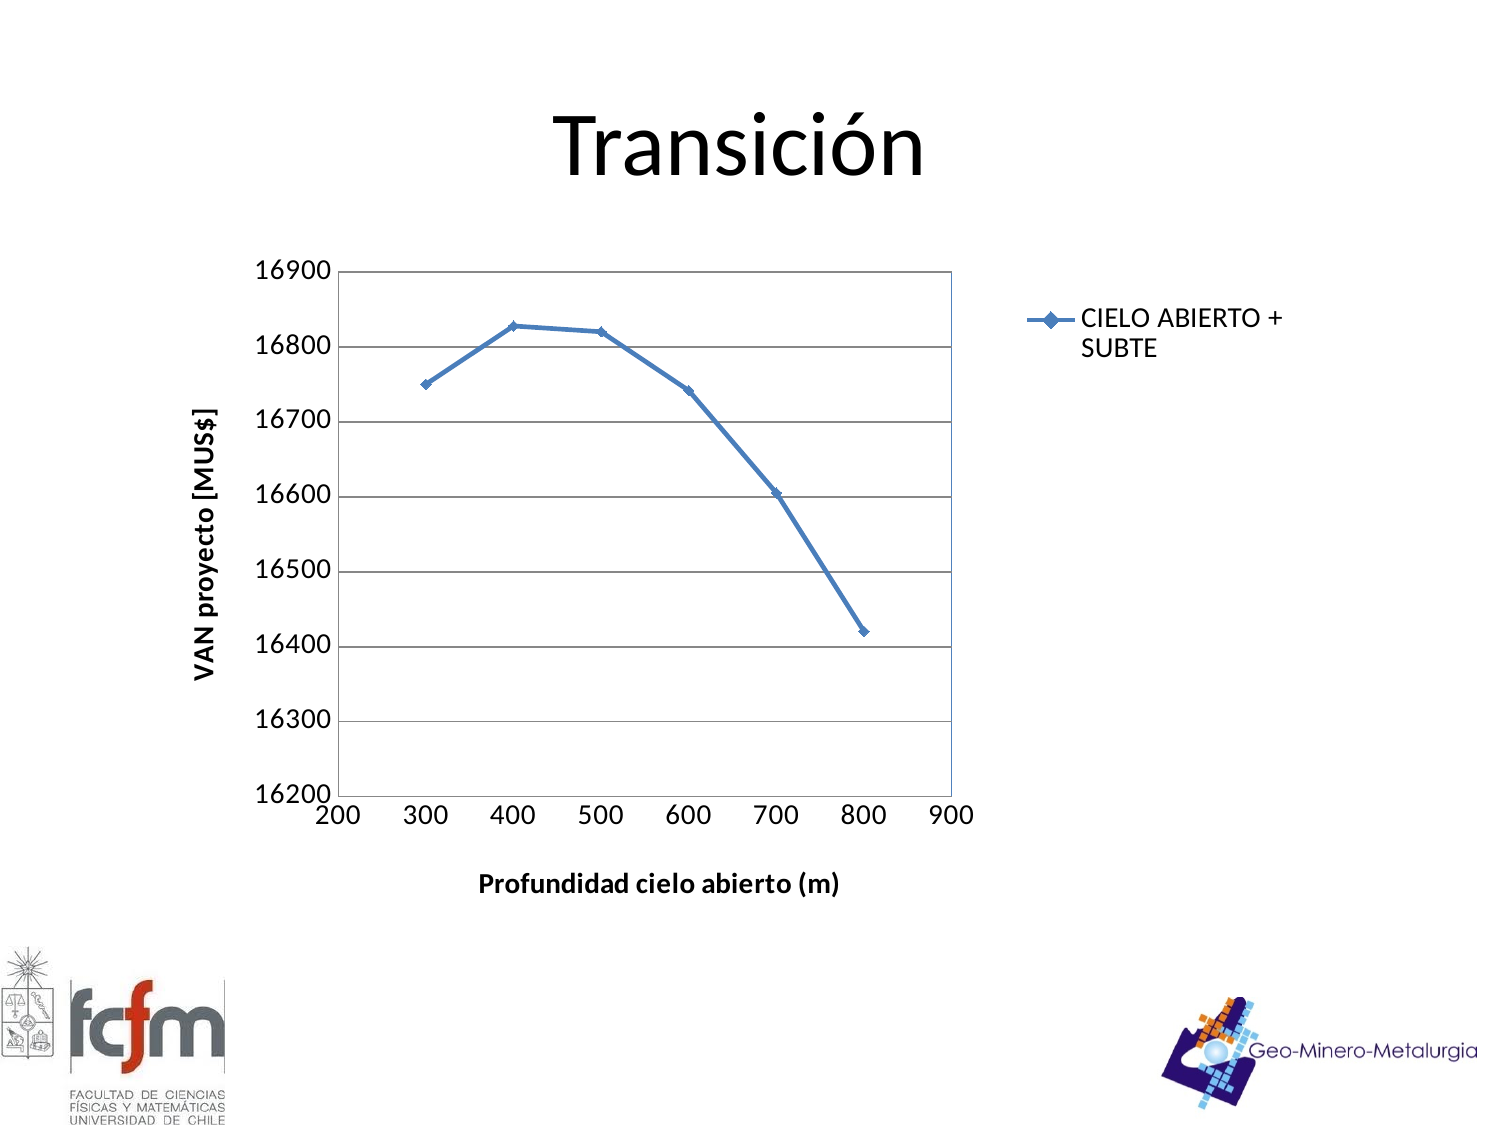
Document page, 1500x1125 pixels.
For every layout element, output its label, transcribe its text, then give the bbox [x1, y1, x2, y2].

chart [143, 214, 1357, 911]
picture [1151, 997, 1477, 1125]
picture [0, 945, 225, 1125]
title Transición [75, 45, 1425, 233]
